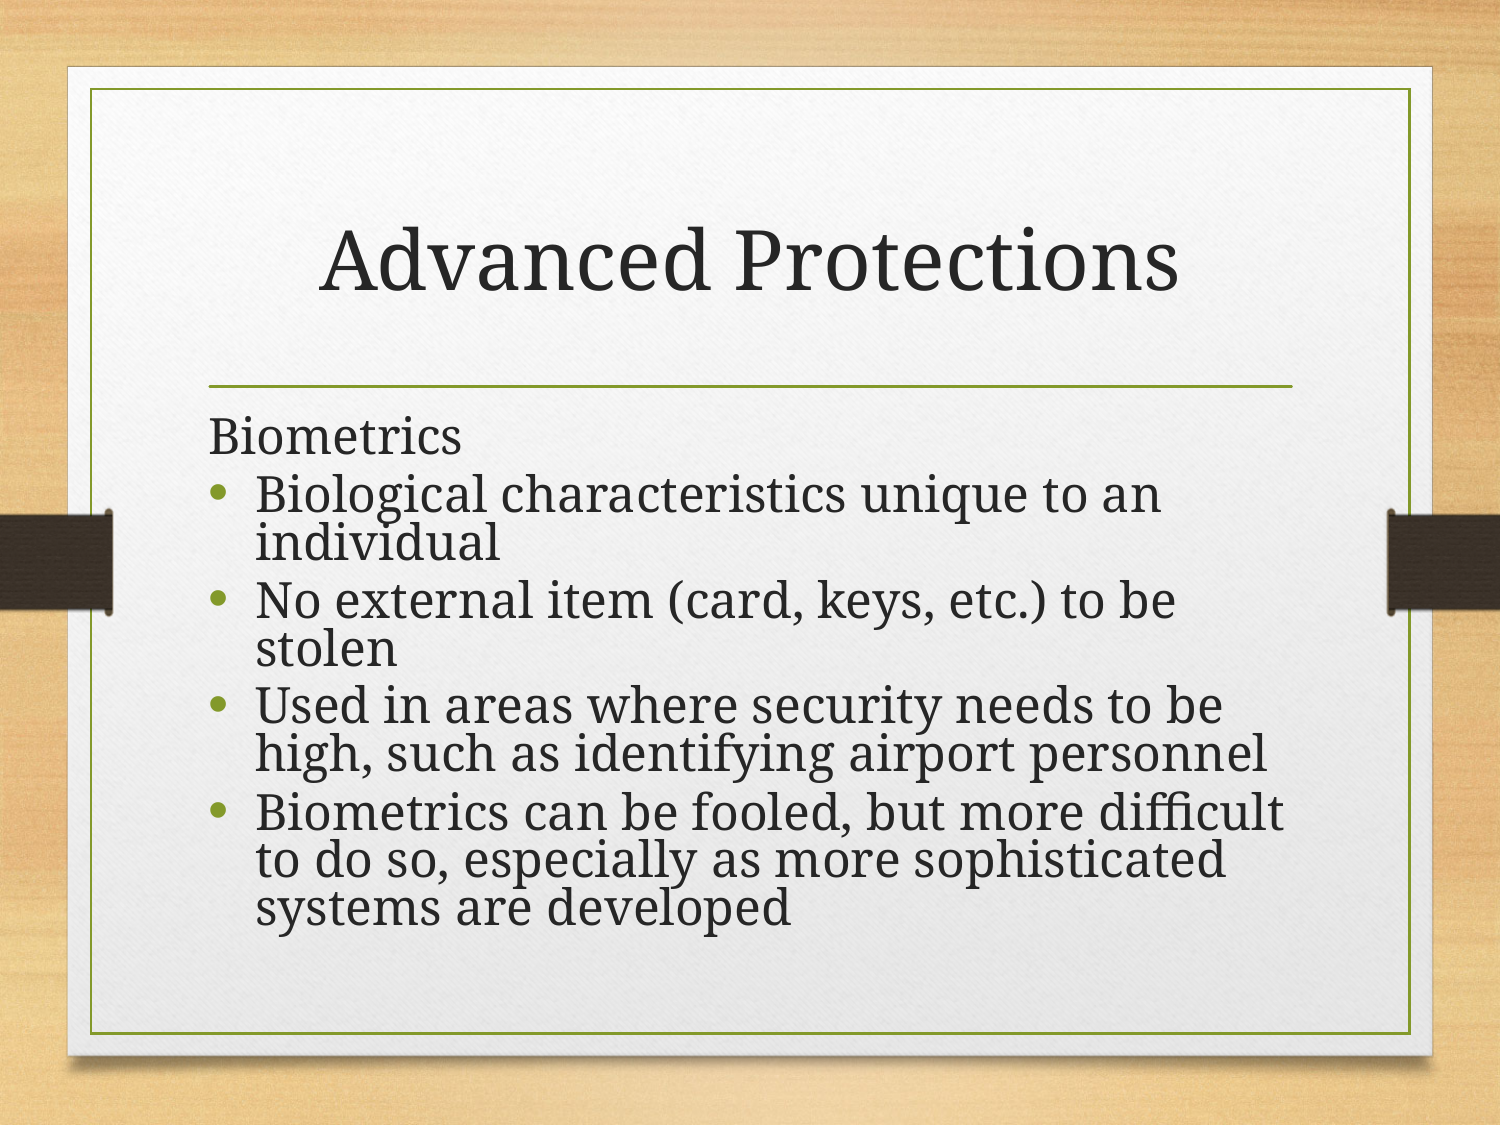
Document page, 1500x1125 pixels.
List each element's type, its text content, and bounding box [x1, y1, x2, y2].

picture [0, 0, 1500, 1125]
list Biometrics Biological characteristics unique to an individual No external item (card, keys, etc.) to be stolen Used in areas where security needs to be high, such as identifying airport personnel Biometrics can be fooled, but more difficult to do so, especially as more sophisticated systems are developed [193, 408, 1309, 974]
title Advanced Protections [193, 150, 1309, 365]
